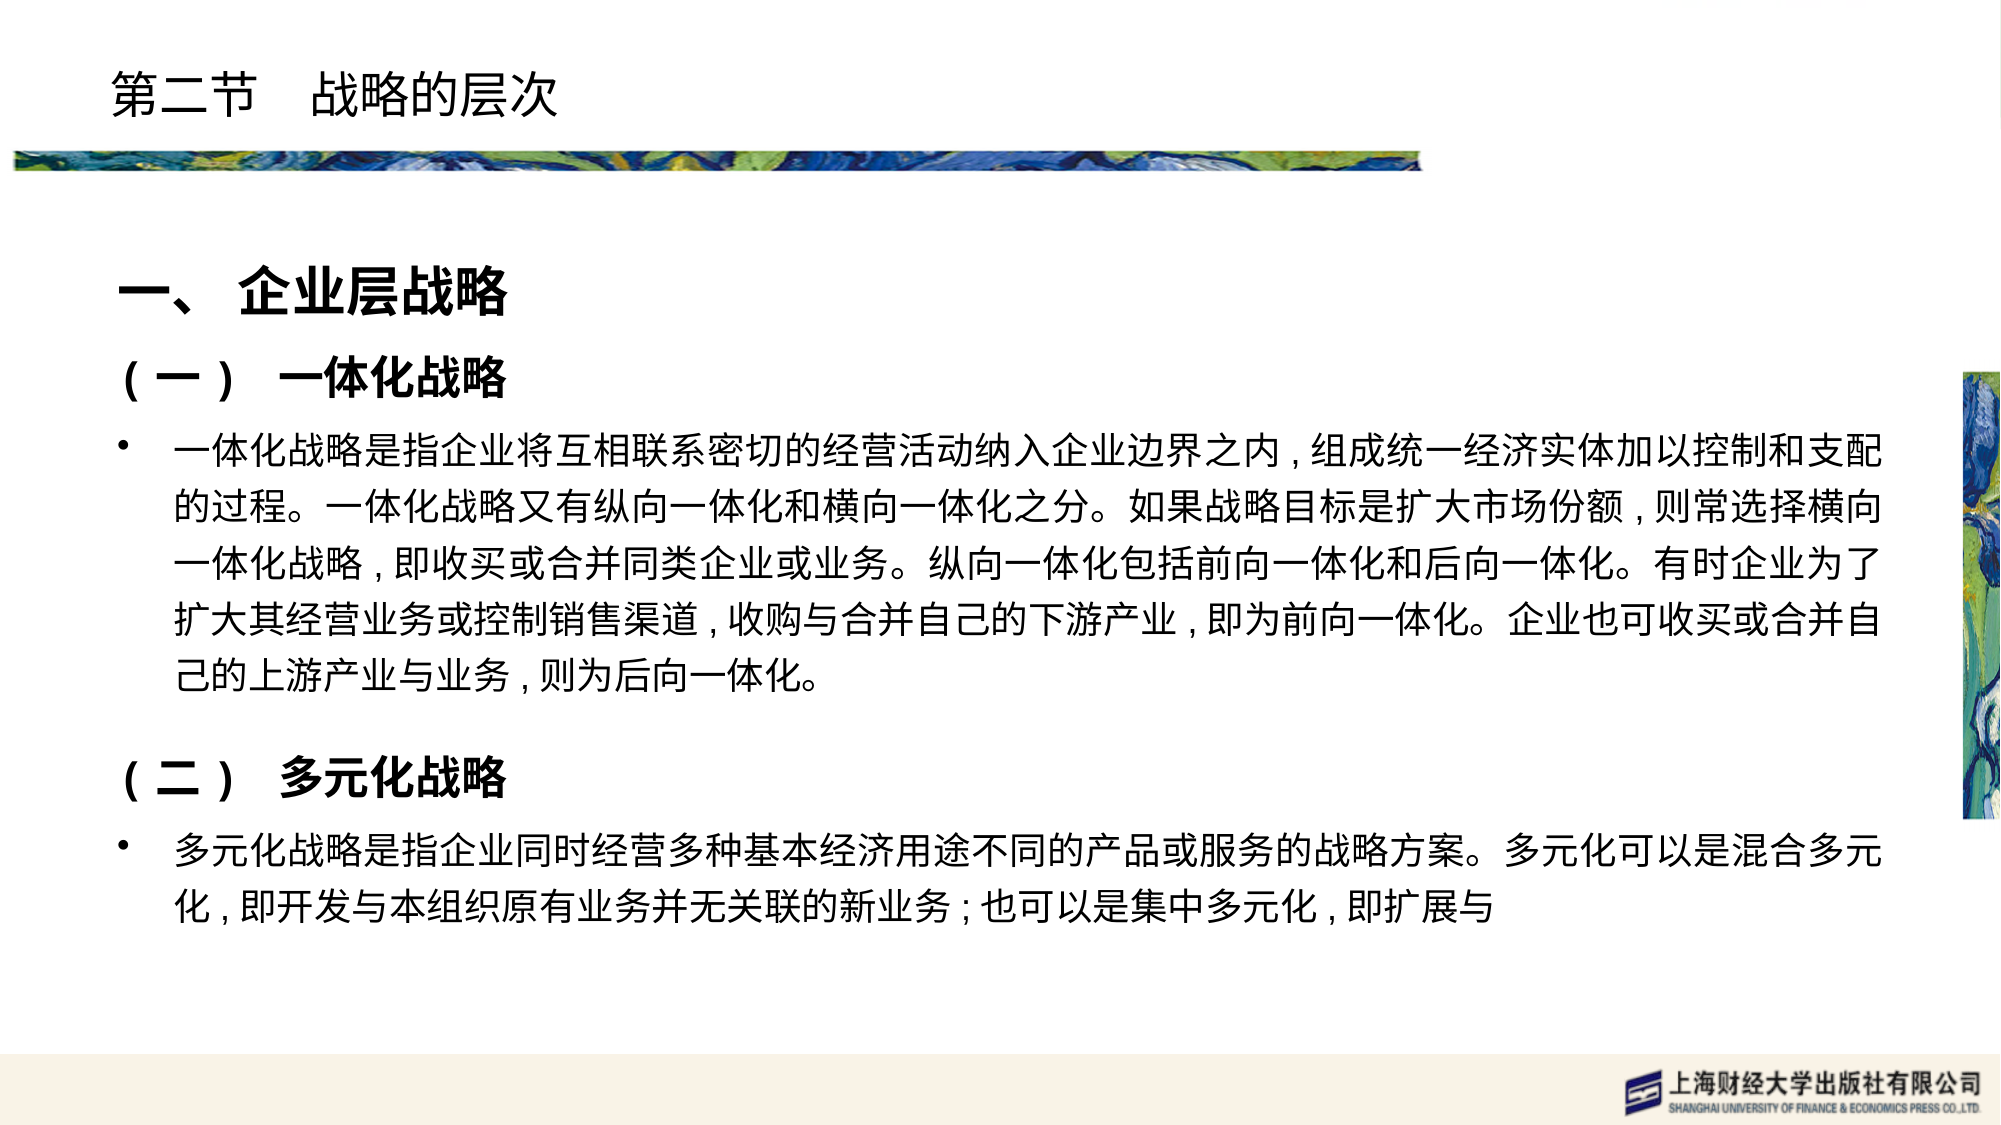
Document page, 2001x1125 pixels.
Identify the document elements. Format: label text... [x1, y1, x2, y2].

list 一、 企业层战略 (一) 一体化战略 一体化战略是指企业将互相联系密切的经营活动纳入企业边界之内,组成统一经济实体加以控制和支配的过程。一体化战略又有纵向一体化和横向一体化之分。如果战略目标是扩大市场份额,则常选择横向一体化战略,即收买或合并同类企业或业务。纵向一体化包括前向一体化和后向一体化。有时企业为了扩大其经营业务或控制销售渠道,收购与合并自己的下游产业,即为前向一体化。企业也可收买或合并自己的上游产业与业务,则为后向一体化。 (二) 多元化战略 多元化战略是指企业同时经营多种基本经济用途不同的产品或服务的战略方案。多元化可以是混合多元化,即开发与本组织原有业务并无关联的新业务;也可以是集中多元化,即扩展与 [102, 233, 1898, 1032]
title 第二节 战略的层次 [94, 42, 1451, 146]
picture [0, 0, 2001, 1125]
